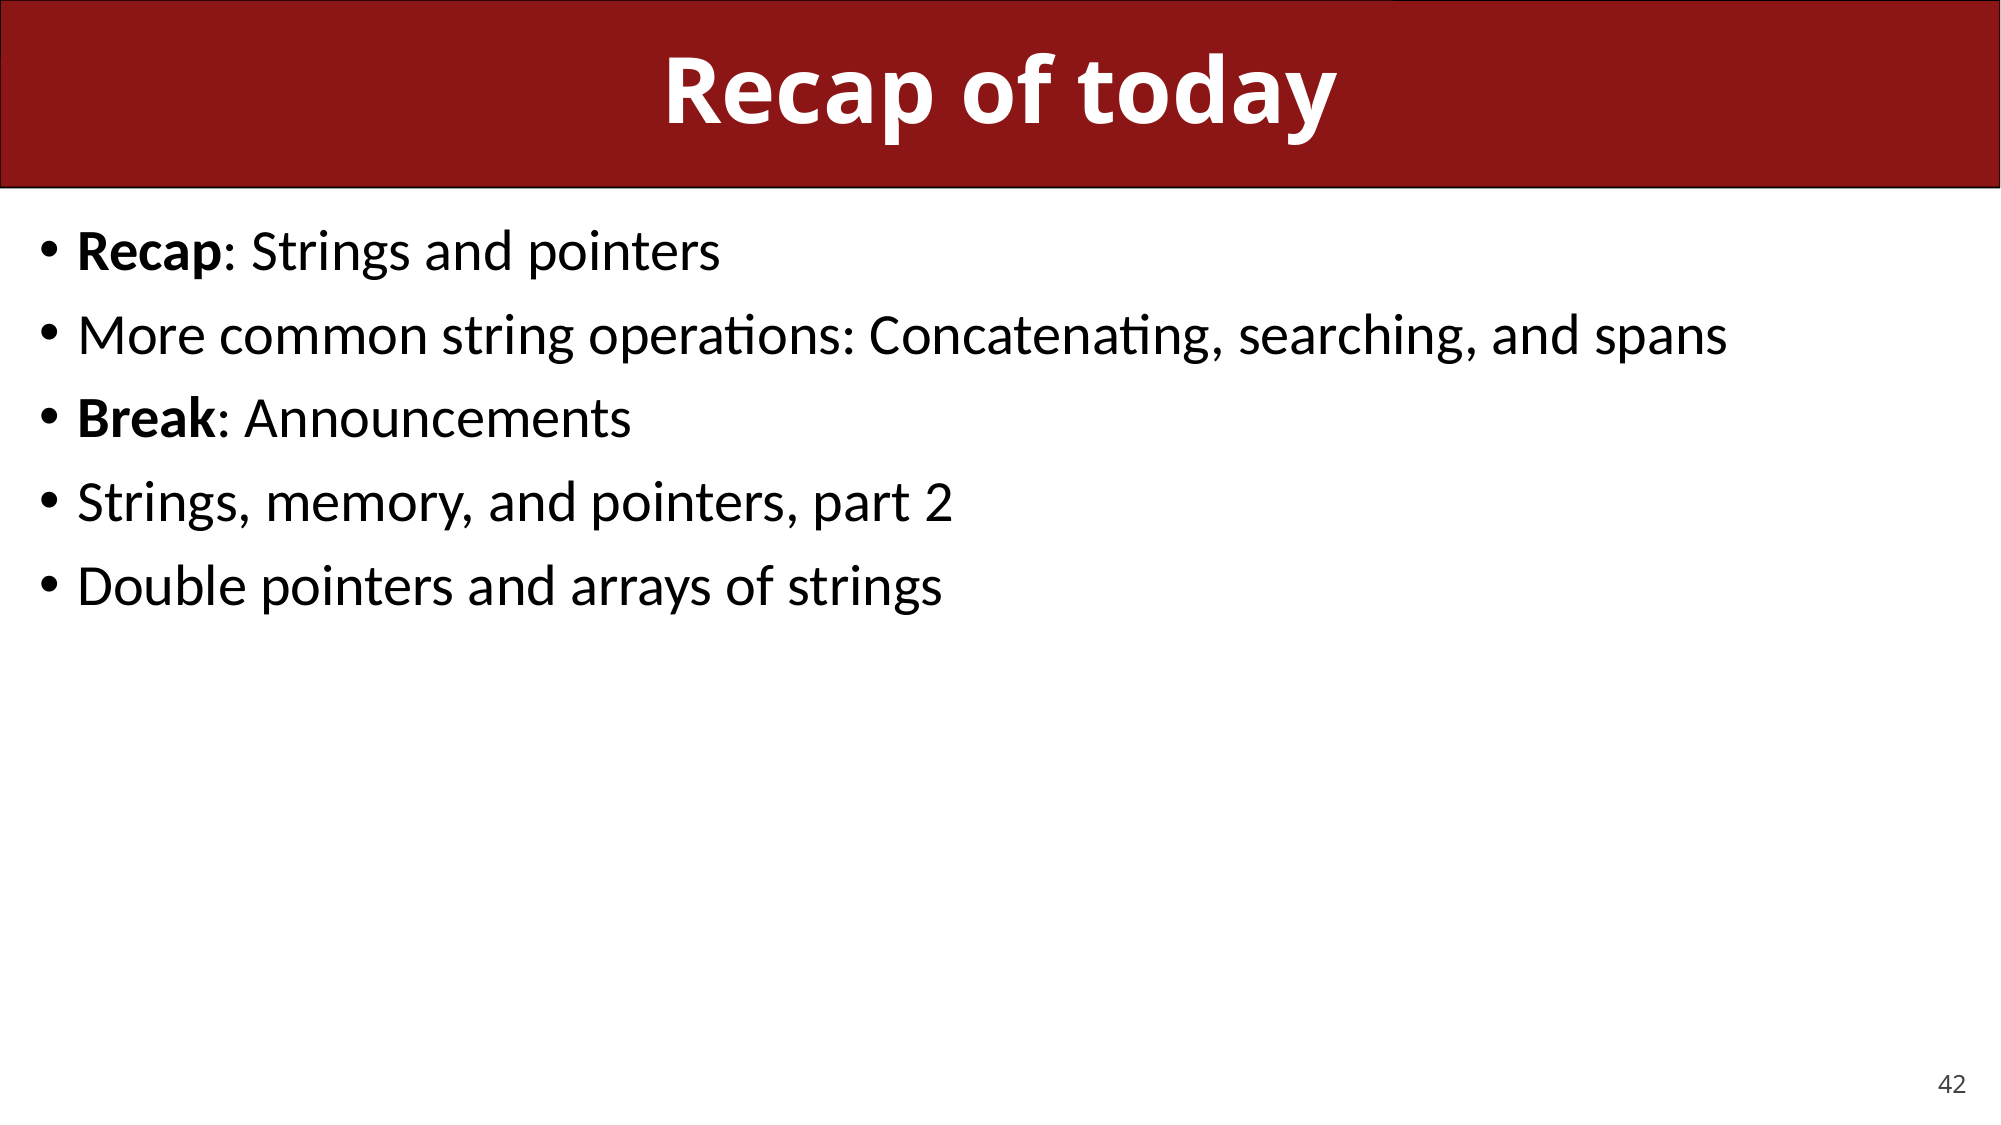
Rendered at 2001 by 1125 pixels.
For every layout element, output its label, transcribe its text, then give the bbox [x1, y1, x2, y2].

list Recap: Strings and pointers More common string operations: Concatenating, searching, and spans Break: Announcements Strings, memory, and pointers, part 2 Double pointers and arrays of strings [24, 212, 1963, 1113]
title Recap of today [75, 0, 1925, 188]
